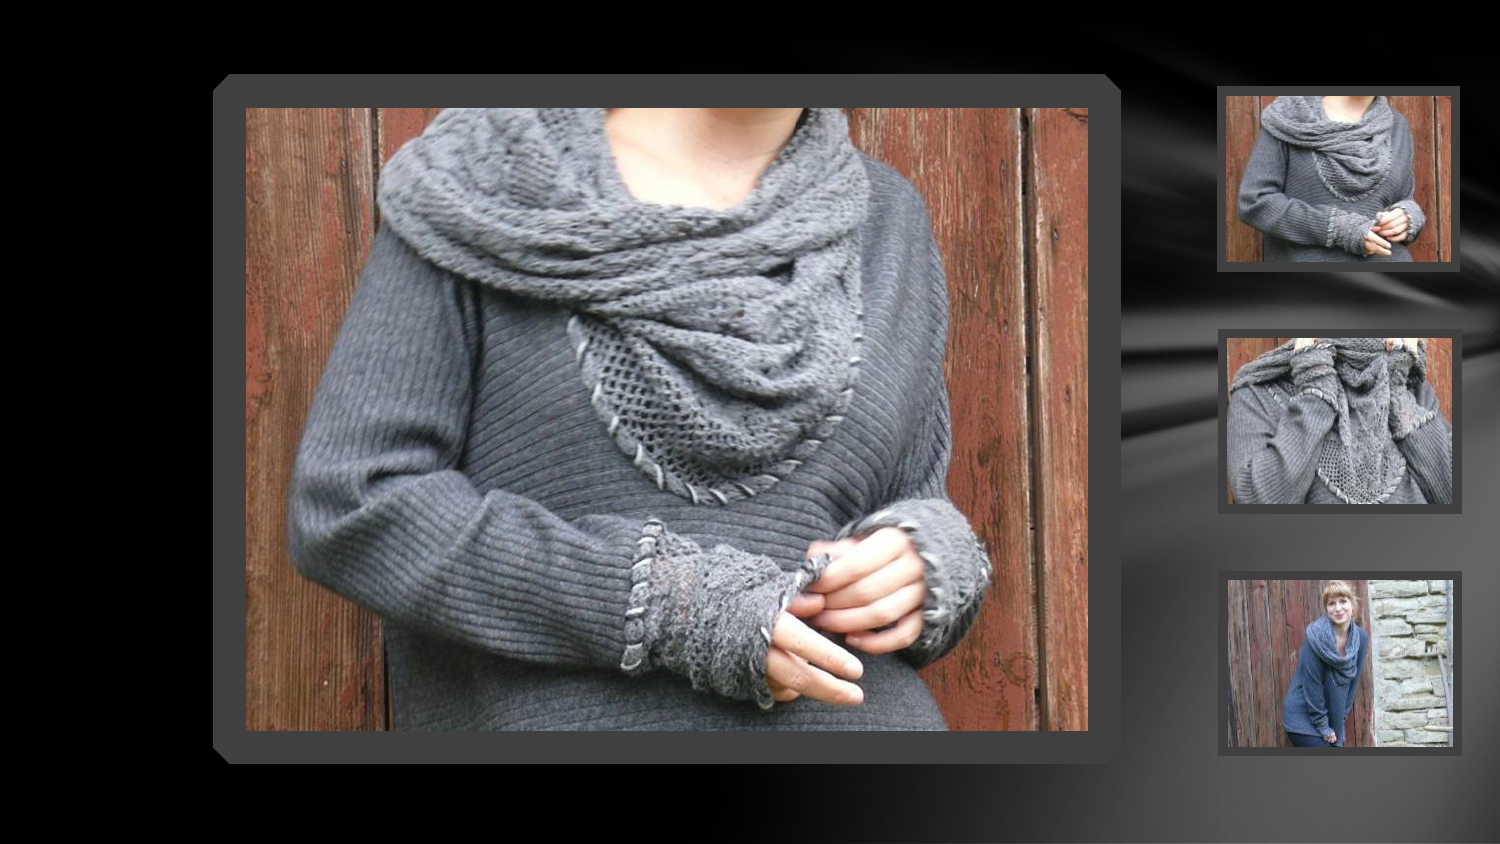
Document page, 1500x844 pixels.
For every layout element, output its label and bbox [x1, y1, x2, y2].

text_box [1222, 574, 1459, 753]
text_box [1221, 332, 1458, 511]
text_box [228, 90, 1106, 749]
text_box [1220, 90, 1457, 268]
